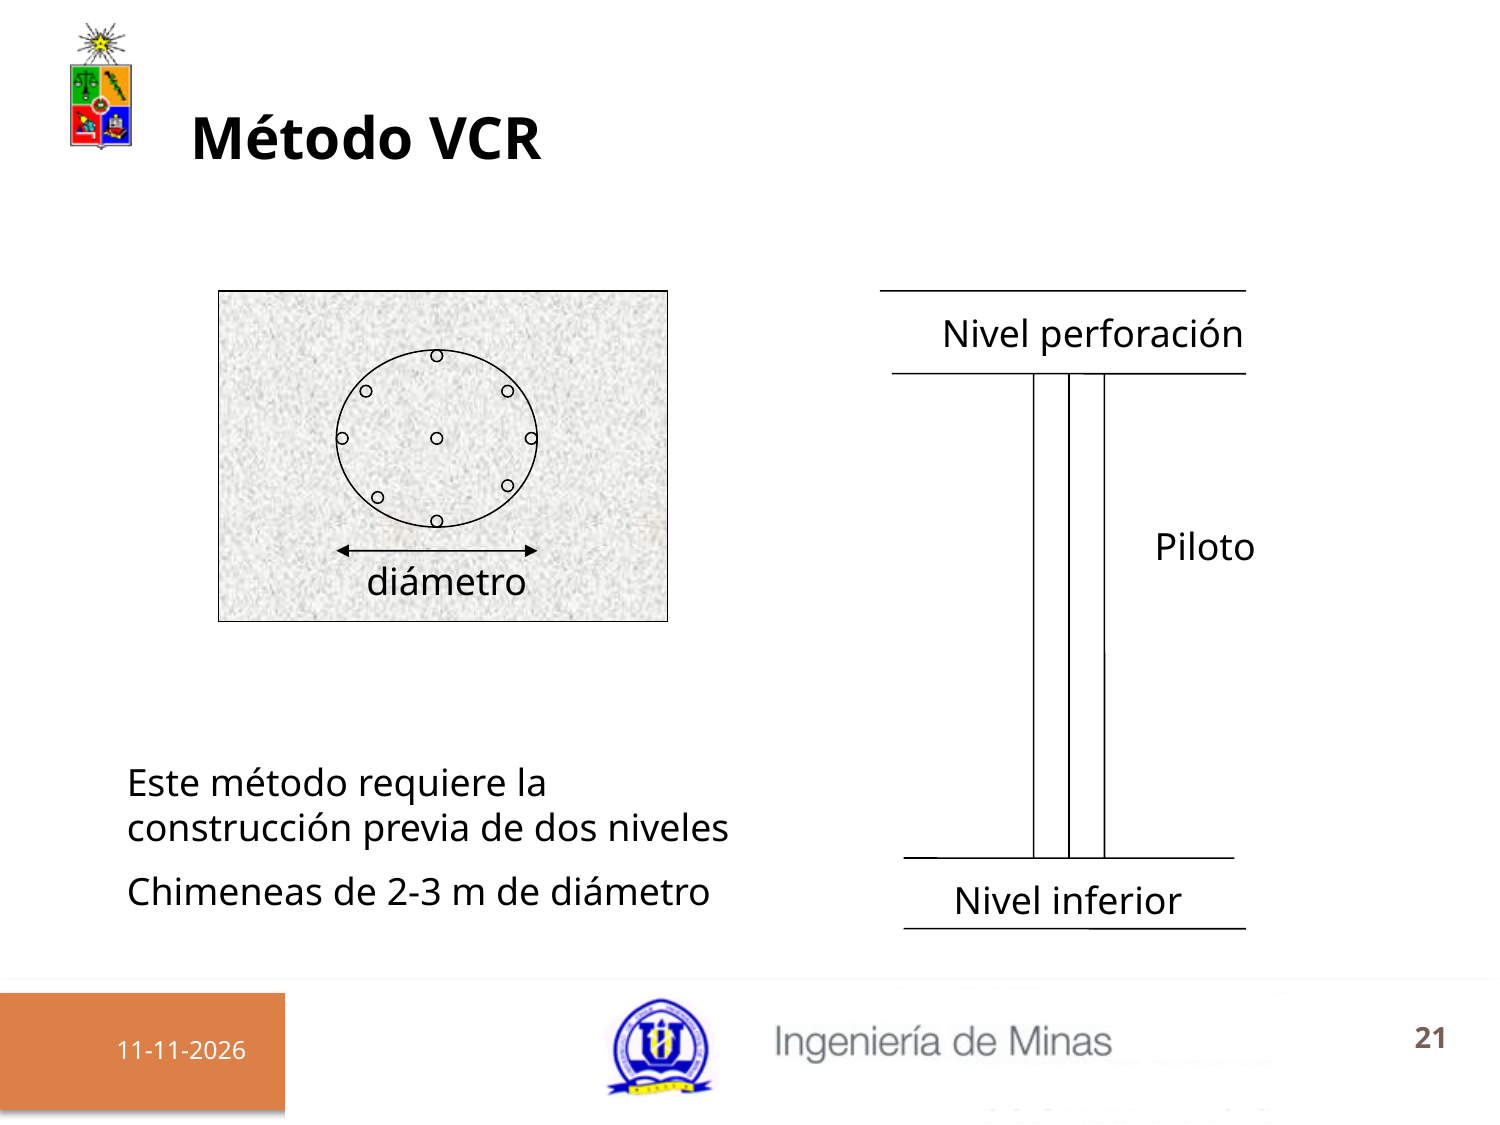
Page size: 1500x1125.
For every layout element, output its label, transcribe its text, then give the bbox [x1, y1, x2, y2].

text_box diámetro [351, 550, 553, 611]
text_box Piloto [1139, 515, 1306, 576]
text_box Método VCR [175, 93, 755, 179]
text_box Nivel inferior [939, 869, 1282, 930]
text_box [336, 349, 538, 528]
text_box [336, 544, 538, 558]
text_box Este método requiere la construcción previa de dos niveles Chimeneas de 2-3 m de diámetro [112, 751, 786, 920]
text_box [218, 290, 668, 622]
picture [285, 980, 1500, 1125]
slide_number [12, 995, 279, 1108]
text_box Nivel perforación [927, 302, 1270, 363]
picture [69, 23, 132, 151]
